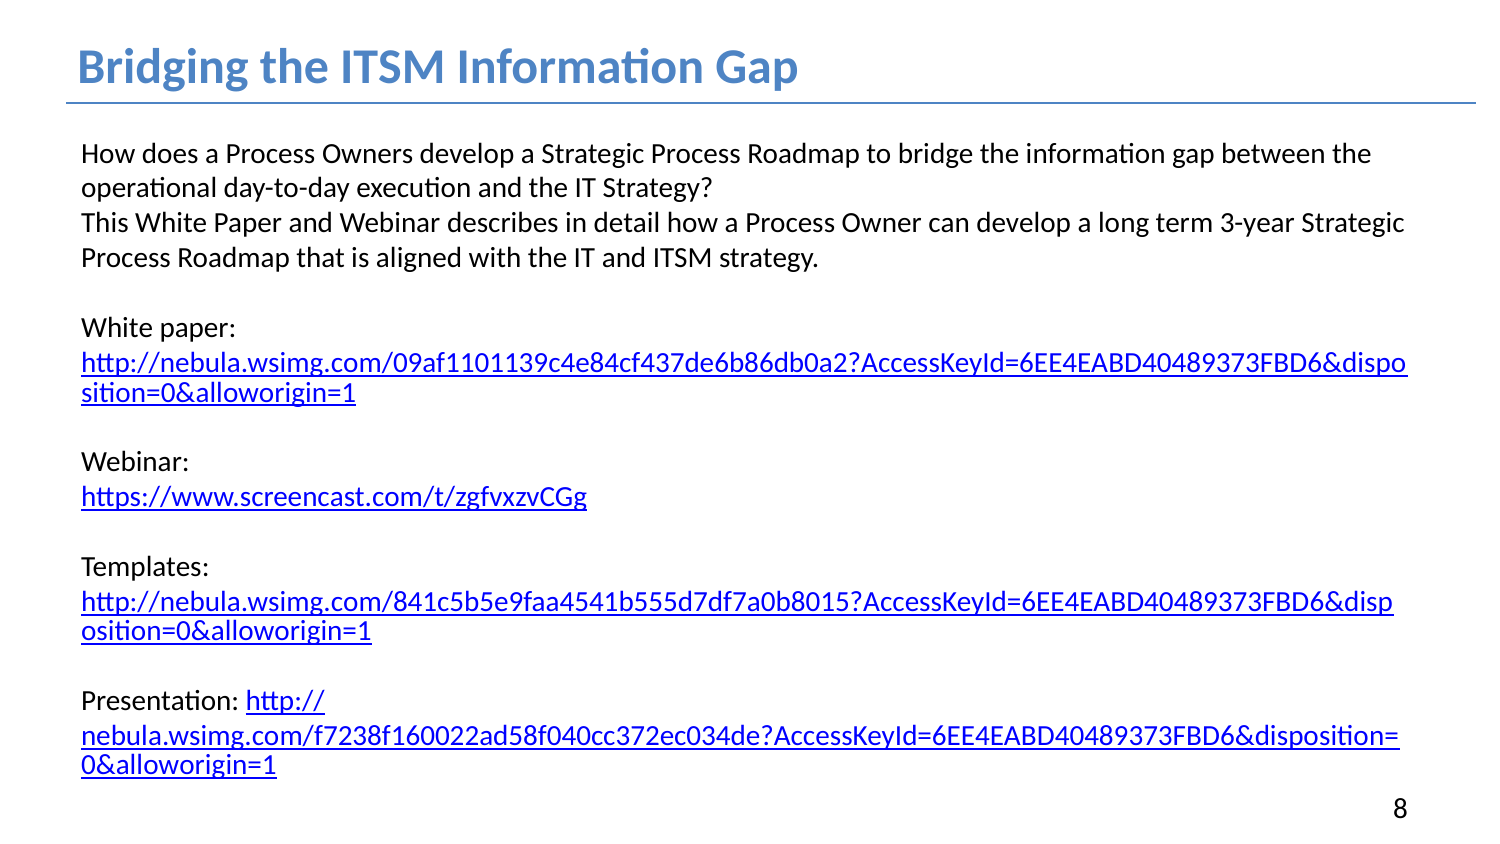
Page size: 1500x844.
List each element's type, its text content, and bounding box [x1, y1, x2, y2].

slide_number 8 [1378, 782, 1459, 827]
title Bridging the ITSM Information Gap [66, 23, 1091, 103]
text_box How does a Process Owners develop a Strategic Process Roadmap to bridge the information gap between the operational day-to-day execution and the IT Strategy? This White Paper and Webinar describes in detail how a Process Owner can develop a long term 3-year Strategic Process Roadmap that is aligned with the IT and ITSM strategy. White paper: http://nebula.wsimg.com/09af1101139c4e84cf437de6b86db0a2?AccessKeyId=6EE4EABD40489373FBD6&disposition=0&alloworigin=1 Webinar: https://www.screencast.com/t/zgfvxzvCGg Templates: http://nebula.wsimg.com/841c5b5e9faa4541b555d7df7a0b8015?AccessKeyId=6EE4EABD40489373FBD6&disposition=0&alloworigin=1 Presentation: http://nebula.wsimg.com/f7238f160022ad58f040cc372ec034de?AccessKeyId=6EE4EABD40489373FBD6&disposition=0&alloworigin=1 [66, 126, 1424, 701]
